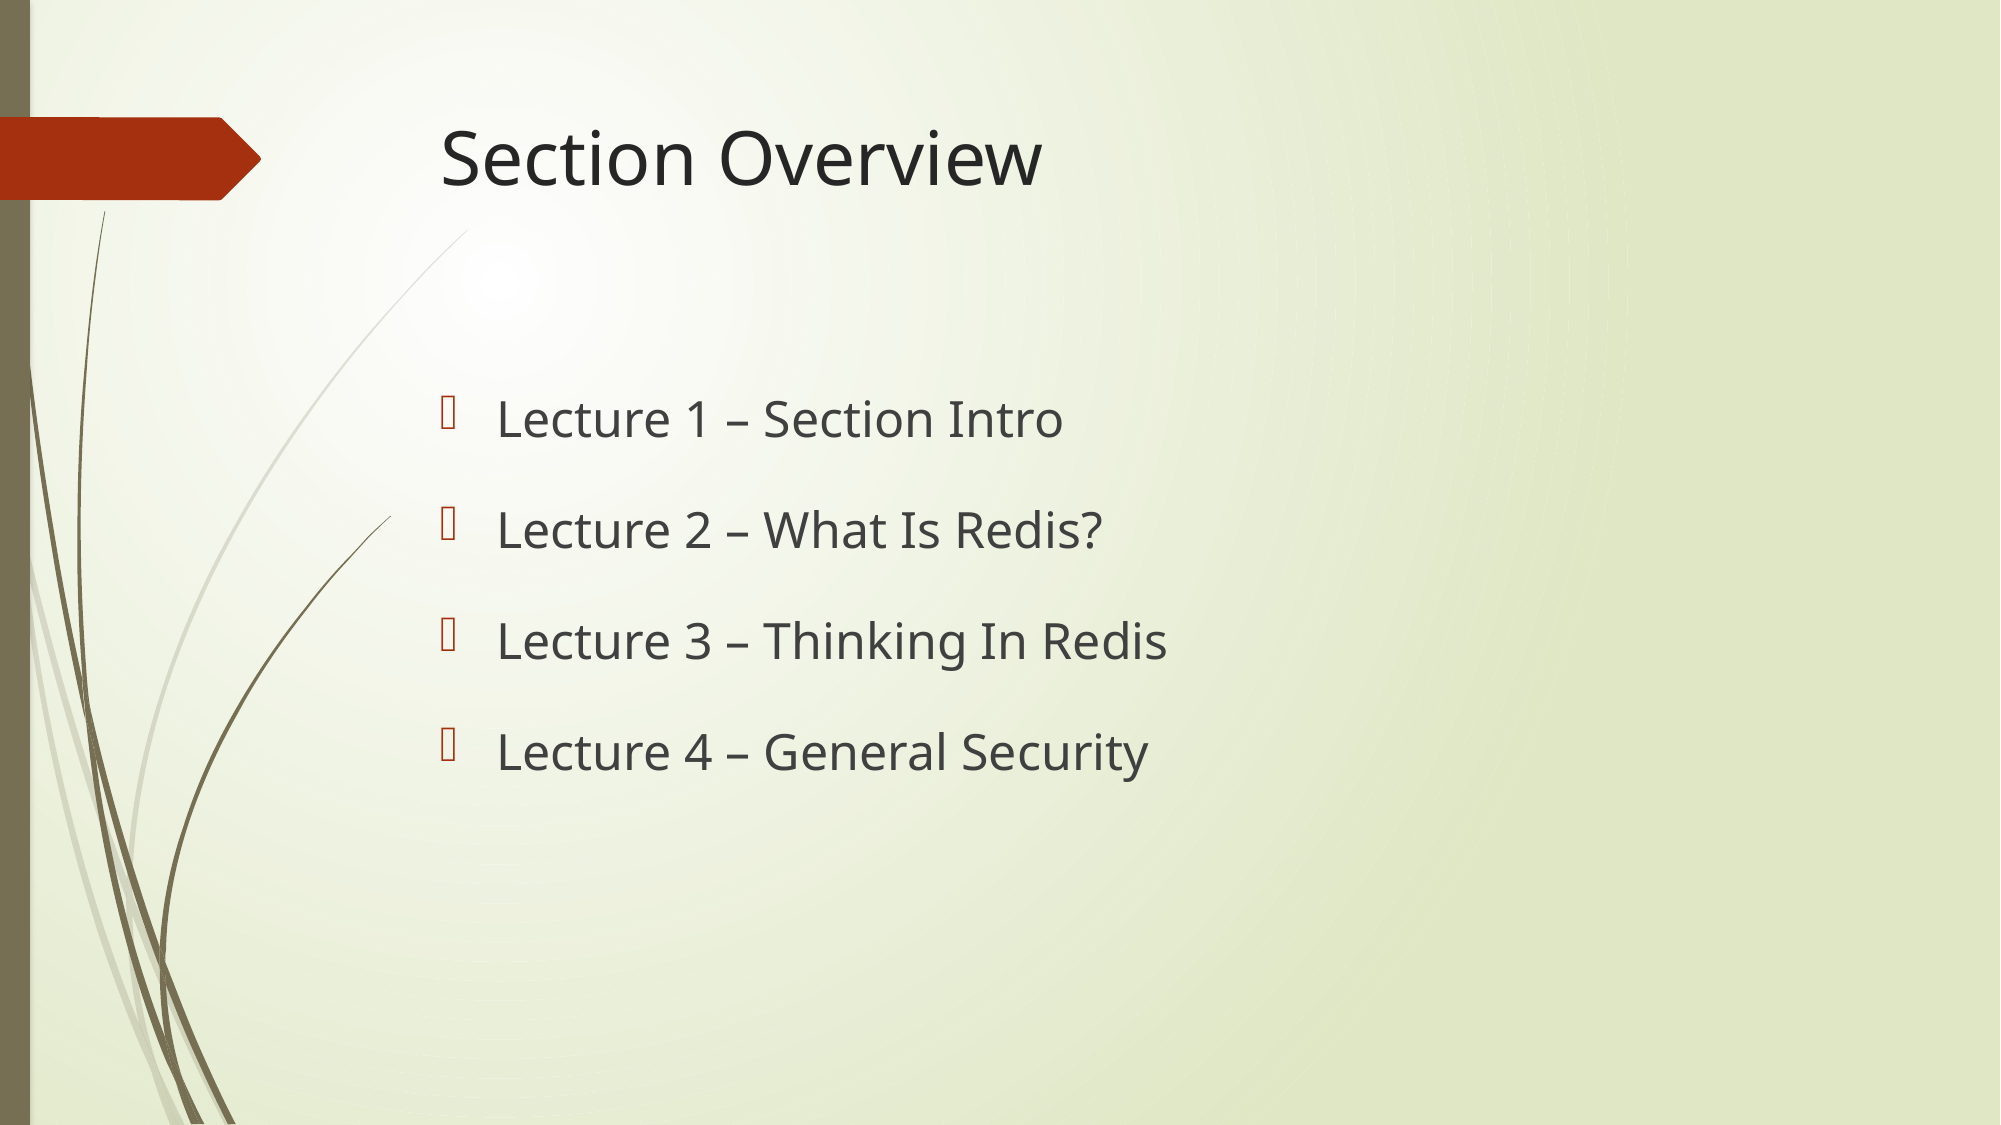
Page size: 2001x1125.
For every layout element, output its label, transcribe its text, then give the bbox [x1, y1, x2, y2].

title Section Overview [425, 102, 1888, 313]
list Lecture 1 – Section Intro Lecture 2 – What Is Redis? Lecture 3 – Thinking In Redis Lecture 4 – General Security [424, 350, 1888, 970]
